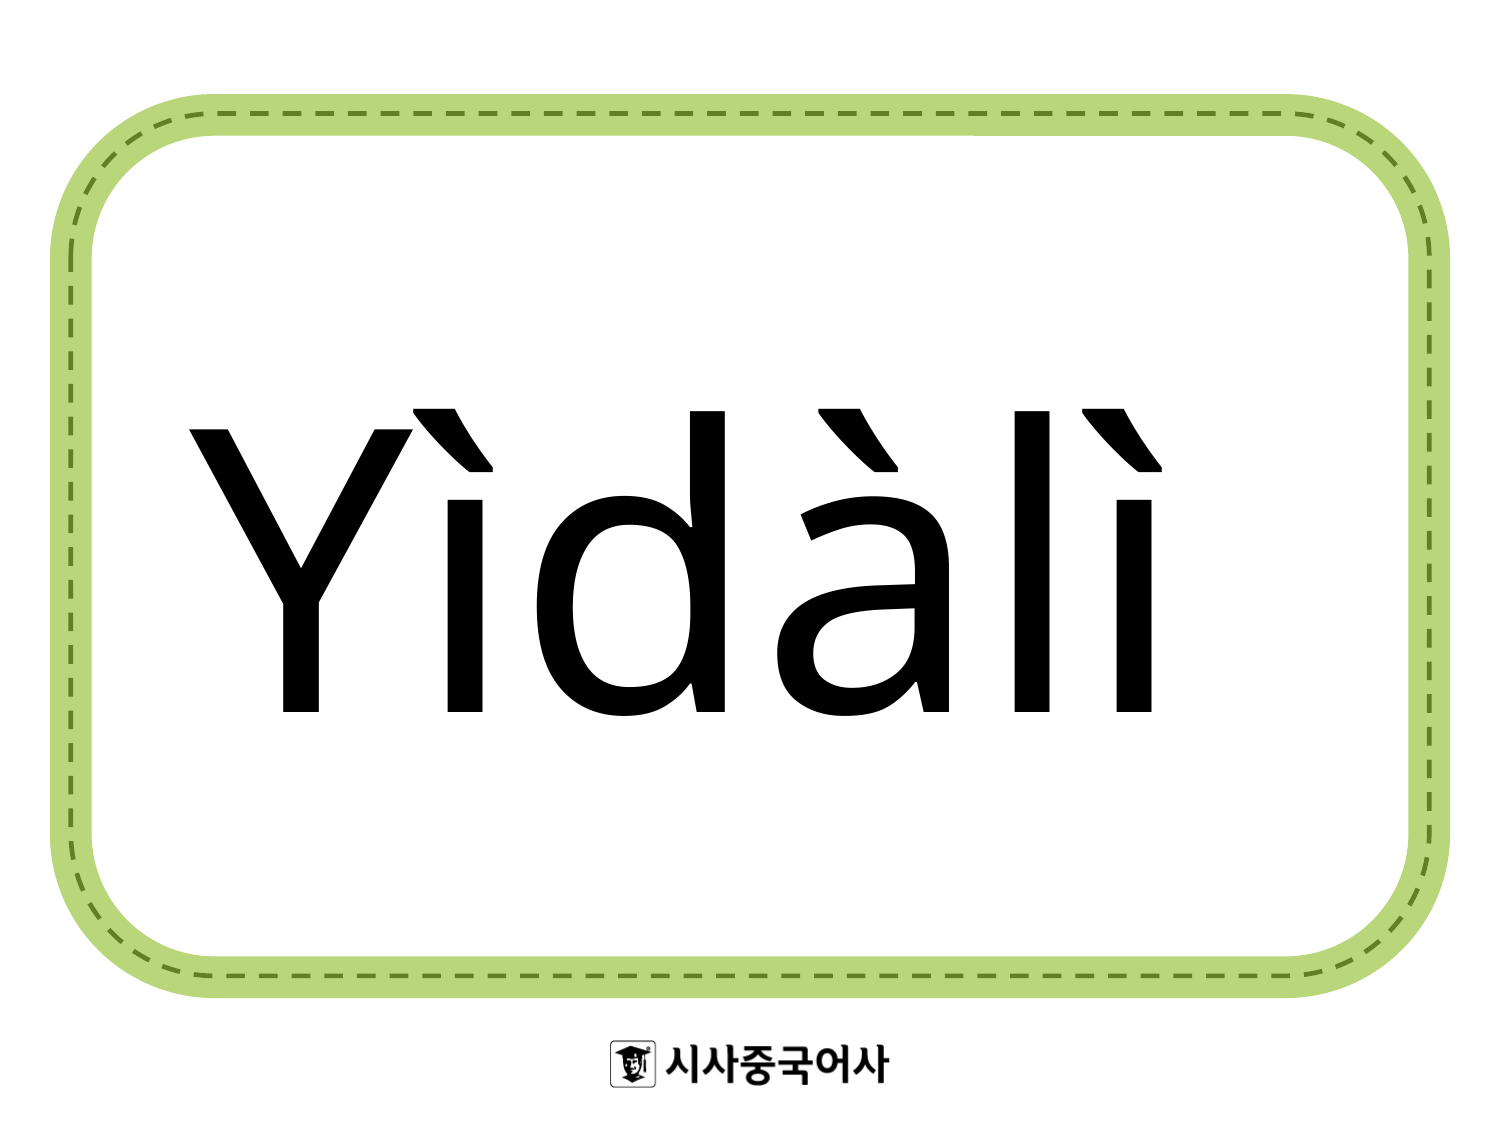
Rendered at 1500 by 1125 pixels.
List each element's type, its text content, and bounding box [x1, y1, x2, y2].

picture [602, 1034, 898, 1094]
text_box Yìdàlì [145, 189, 1354, 853]
